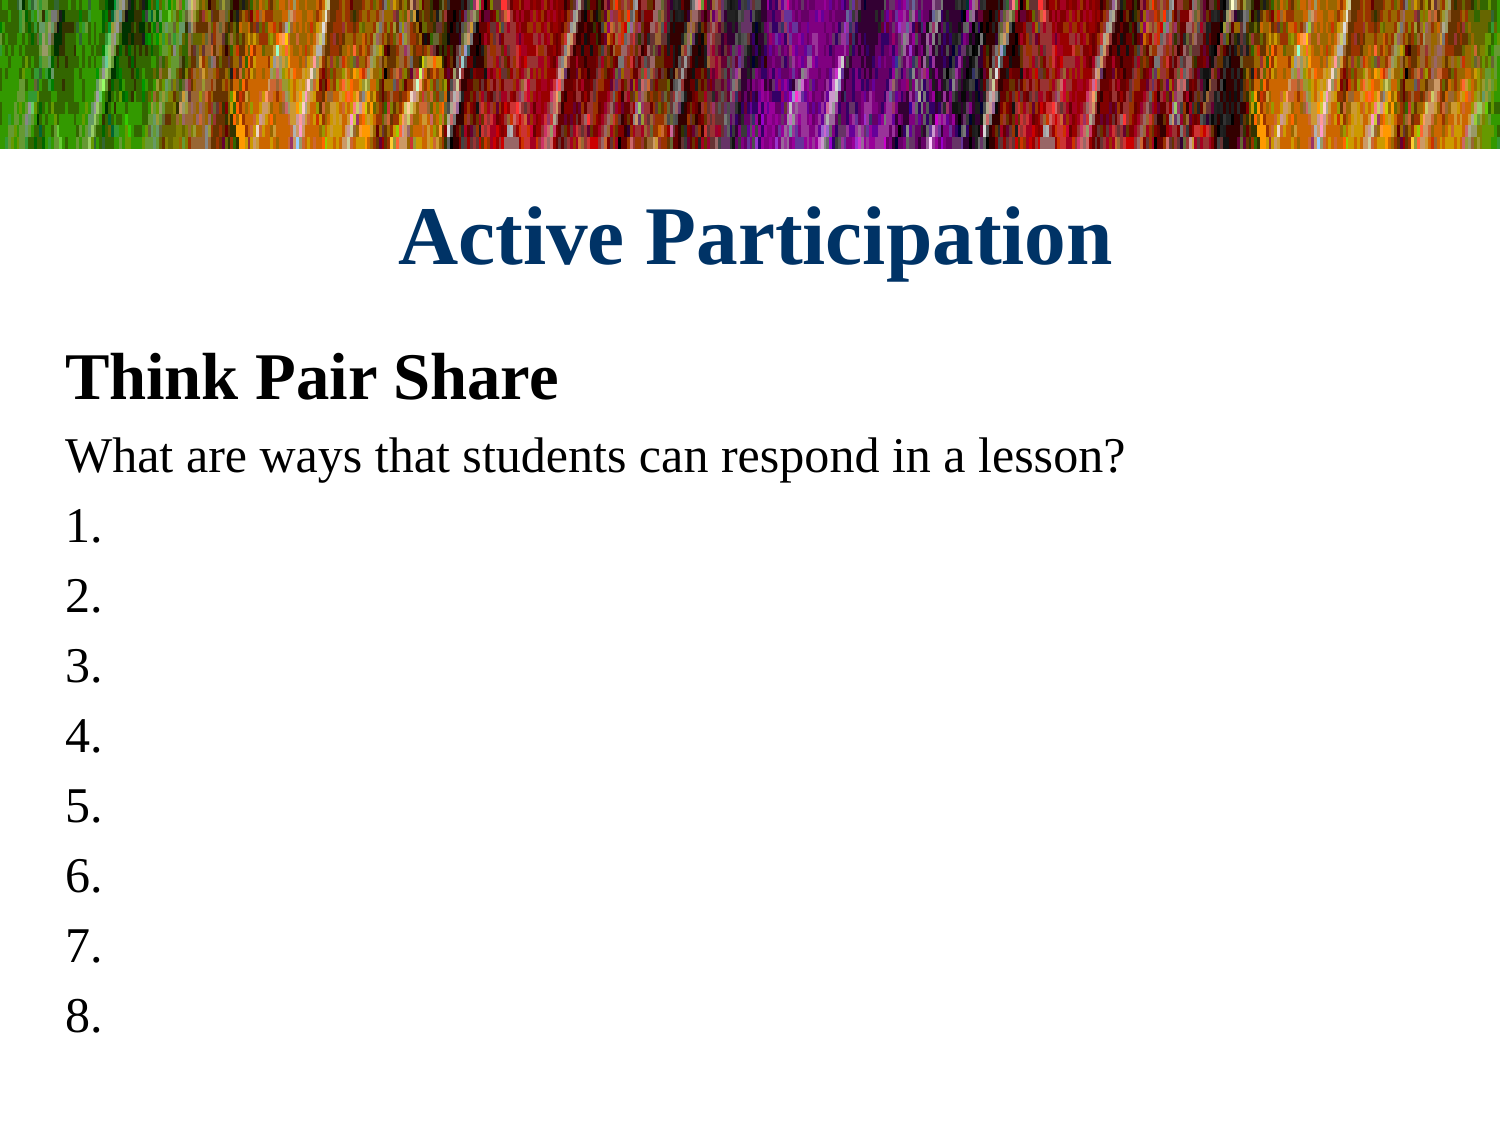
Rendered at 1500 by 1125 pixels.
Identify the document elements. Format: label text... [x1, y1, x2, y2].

picture [0, 0, 1500, 149]
title Active Participation [49, 137, 1463, 324]
list Think Pair Share What are ways that students can respond in a lesson? 1. 2. 3. 4. 5. 6. 7. 8. [49, 324, 1463, 1001]
